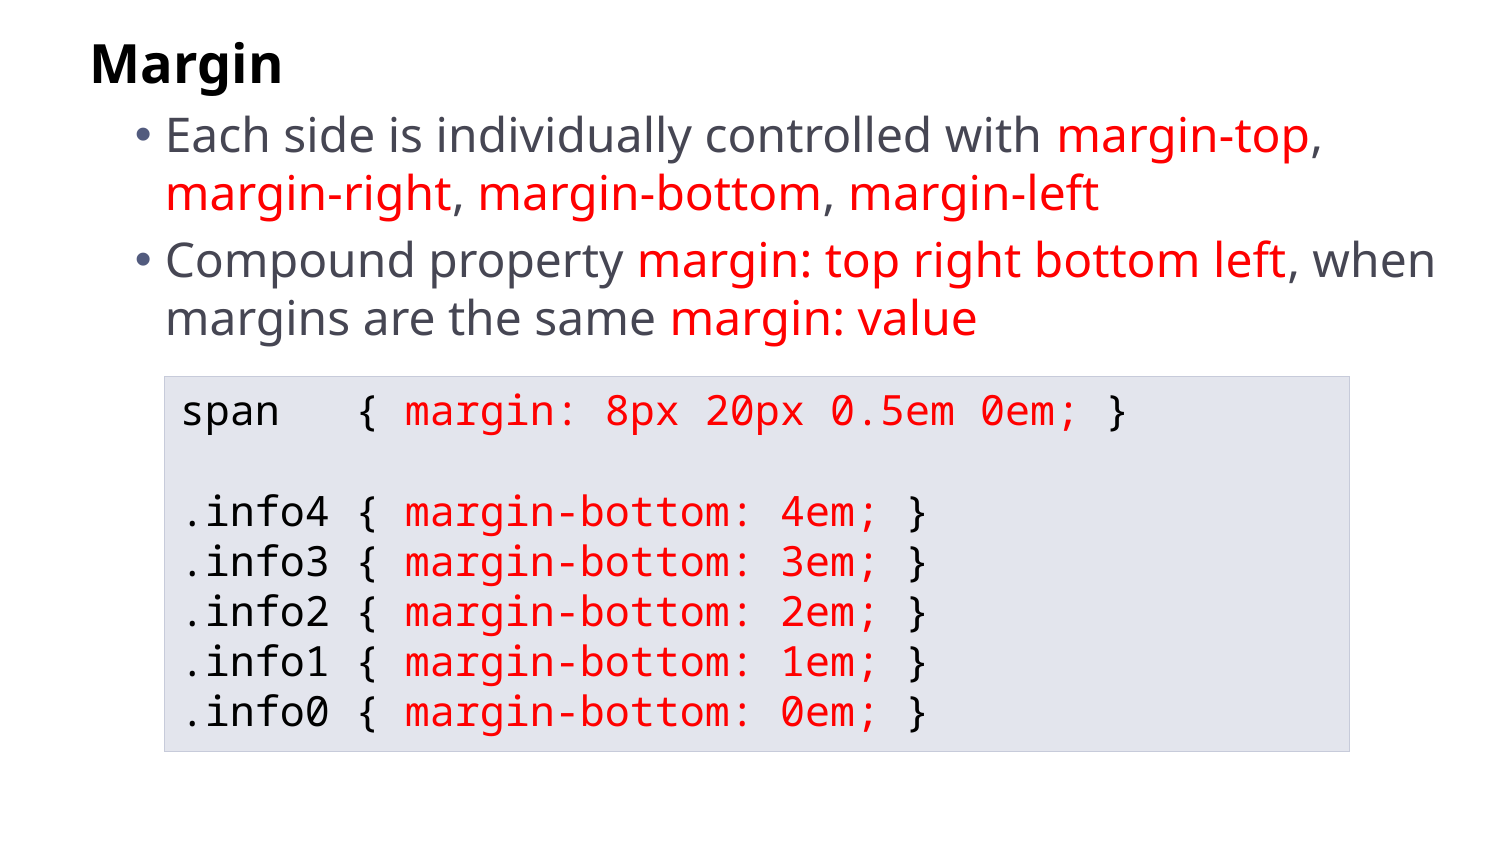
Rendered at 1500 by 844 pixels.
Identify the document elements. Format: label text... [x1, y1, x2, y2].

text_box span { margin: 8px 20px 0.5em 0em; } .info4 { margin-bottom: 4em; } .info3 { margin-bottom: 3em; } .info2 { margin-bottom: 2em; } .info1 { margin-bottom: 1em; } .info0 { margin-bottom: 0em; } [164, 376, 1350, 752]
list Margin Each side is individually controlled with margin-top, margin-right, margin-bottom, margin-left Compound property margin: top right bottom left, when margins are the same margin: value [75, 21, 1475, 835]
